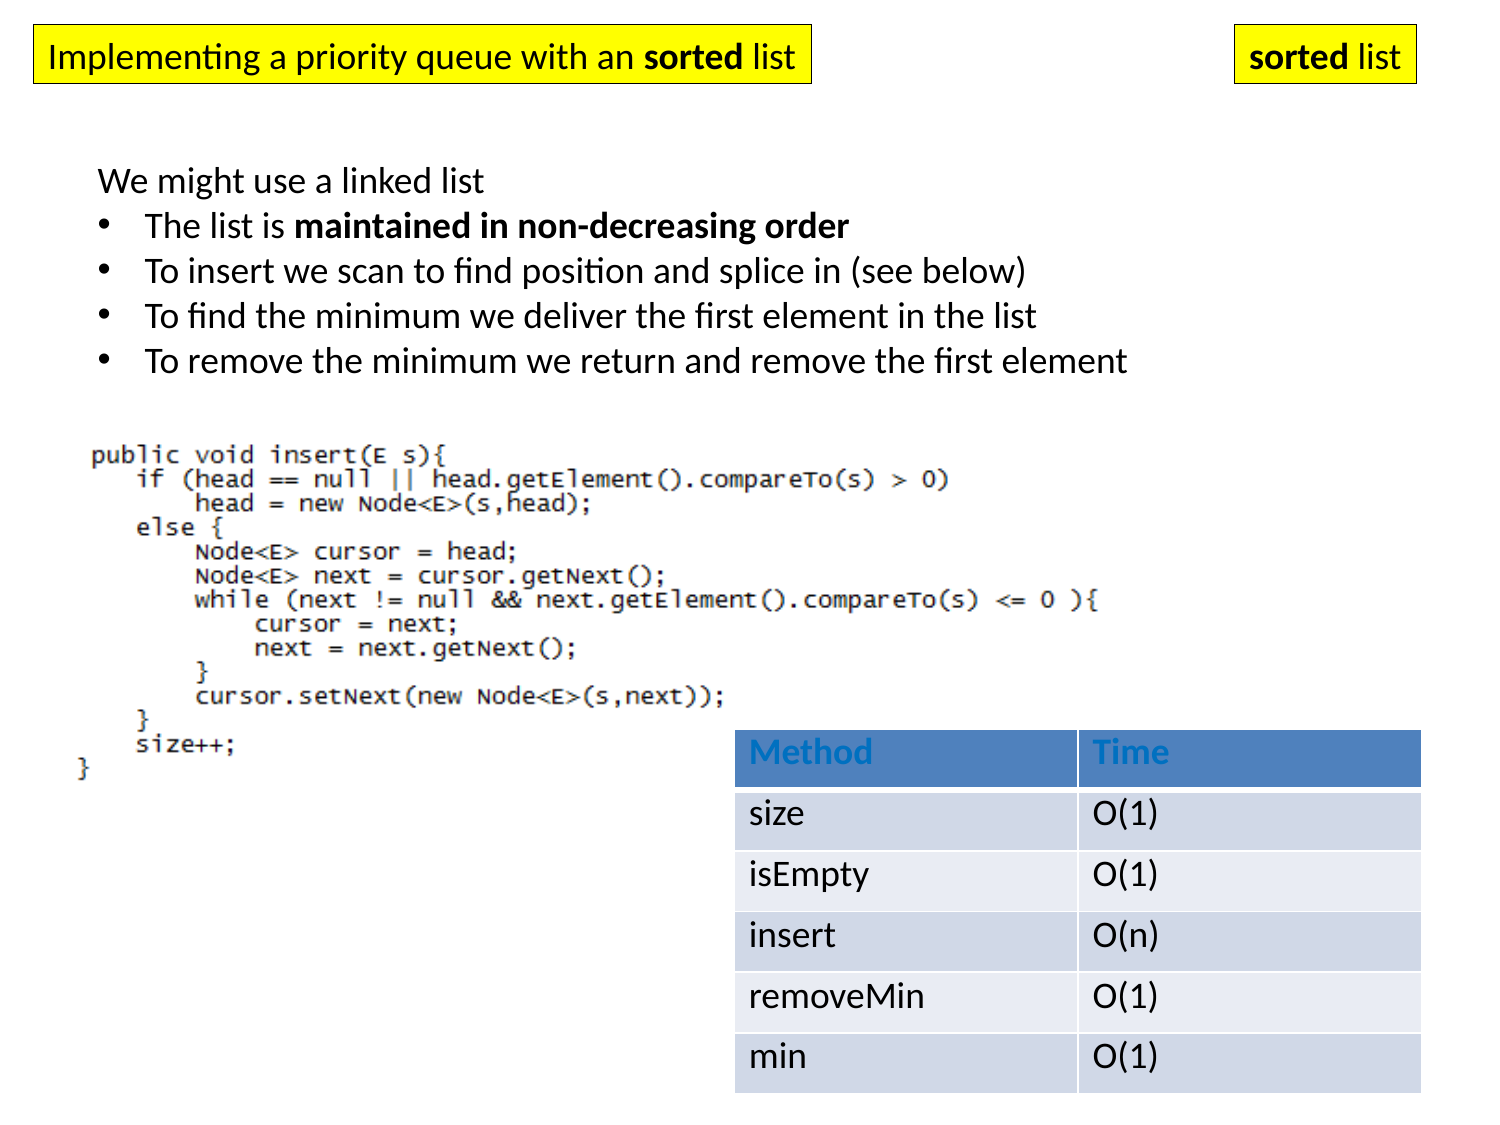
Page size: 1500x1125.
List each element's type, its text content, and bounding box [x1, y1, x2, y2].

table_cell insert [735, 912, 1077, 971]
table_cell min [735, 1034, 1077, 1093]
text_box sorted list [1234, 24, 1417, 84]
table_header Time [1176, 730, 1421, 787]
table_cell O(1) [1079, 852, 1421, 911]
table_cell size [735, 806, 1077, 850]
table_cell removeMin [735, 973, 1077, 1032]
picture [24, 420, 1172, 798]
text_box Implementing a priority queue with an sorted list [33, 24, 812, 84]
table_cell O(1) [1079, 1034, 1421, 1093]
table_cell O(n) [1079, 912, 1421, 971]
table_cell O(1) [1079, 973, 1421, 1032]
text_box We might use a linked list The list is maintained in non-decreasing order To insert we scan to find position and splice in (see below) To find the minimum we deliver the first element in the list To remove the minimum we return and remove the first element [82, 148, 1145, 389]
table_cell O(1) [1079, 793, 1421, 850]
table_cell isEmpty [735, 852, 1077, 911]
